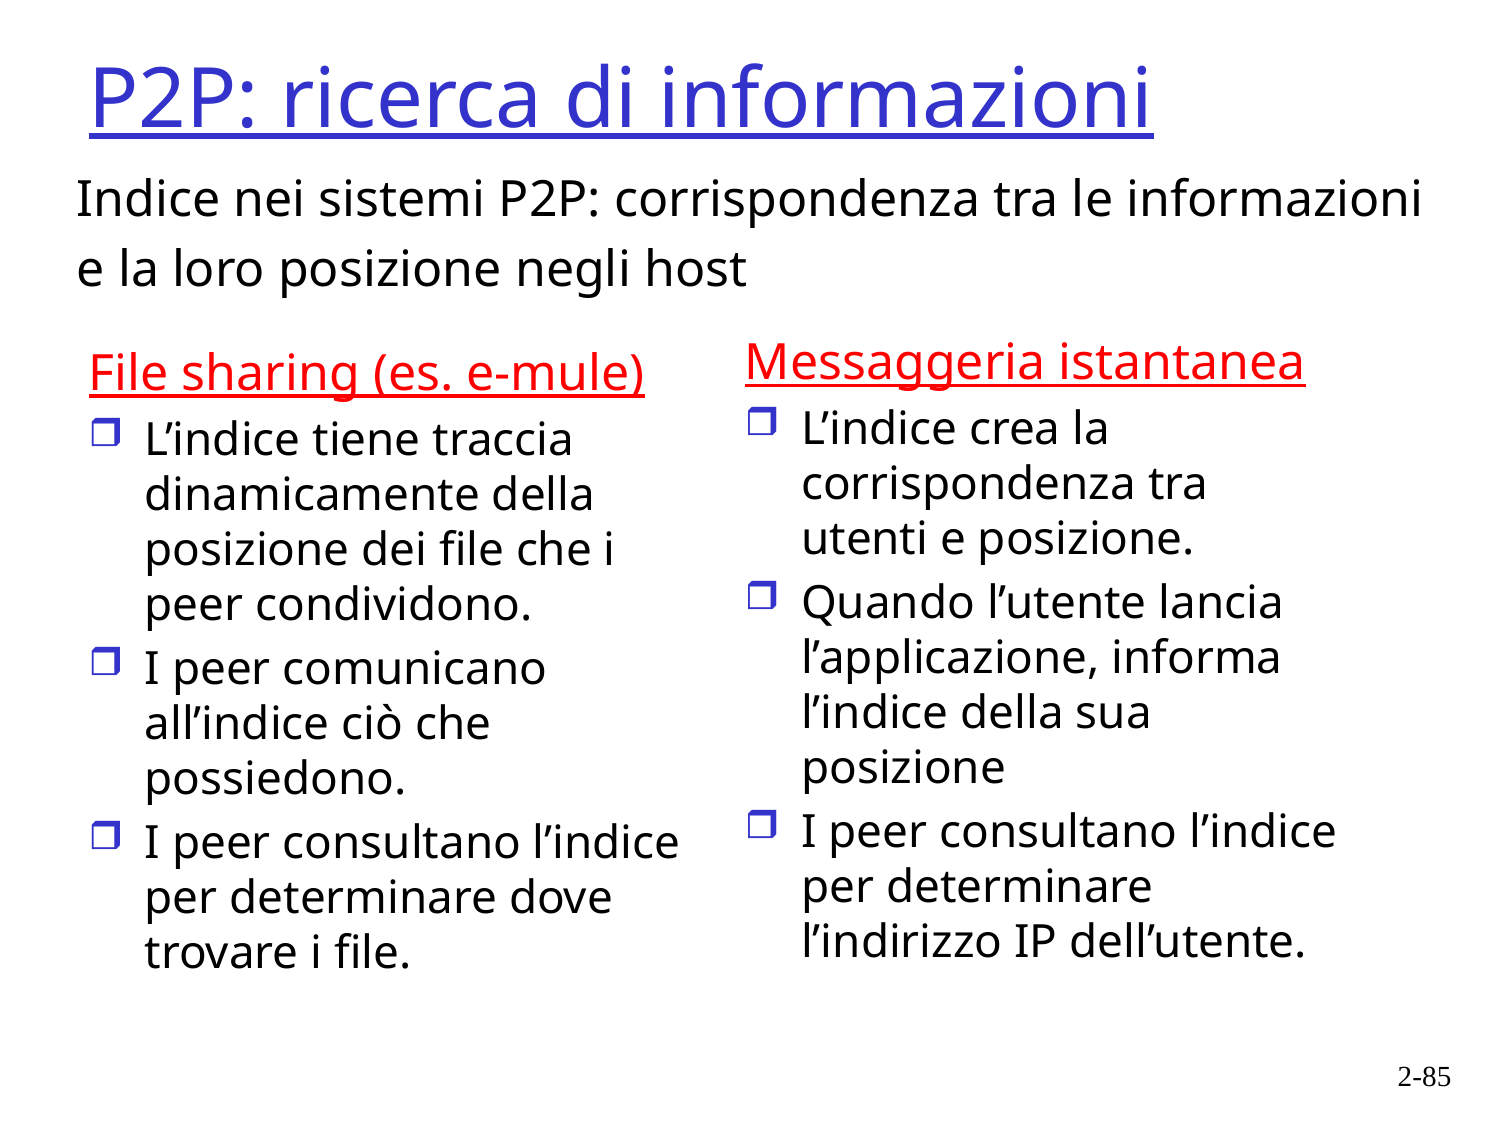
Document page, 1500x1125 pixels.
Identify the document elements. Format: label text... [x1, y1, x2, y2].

text_box File sharing (es. e-mule) L’indice tiene traccia dinamicamente della posizione dei file che i peer condividono. I peer comunicano all’indice ciò che possiedono. I peer consultano l’indice per determinare dove trovare i file. [73, 374, 699, 1096]
text_box Messaggeria istantanea L’indice crea la corrispondenza tra utenti e posizione. Quando l’utente lancia l’applicazione, informa l’indice della sua posizione I peer consultano l’indice per determinare l’indirizzo IP dell’utente. [730, 374, 1356, 1125]
text_box Indice nei sistemi P2P: corrispondenza tra le informazioni e la loro posizione negli host [62, 158, 1448, 374]
text_box P2P: ricerca di informazioni [73, 0, 1349, 158]
slide_number 2-85 [1362, 1049, 1467, 1125]
